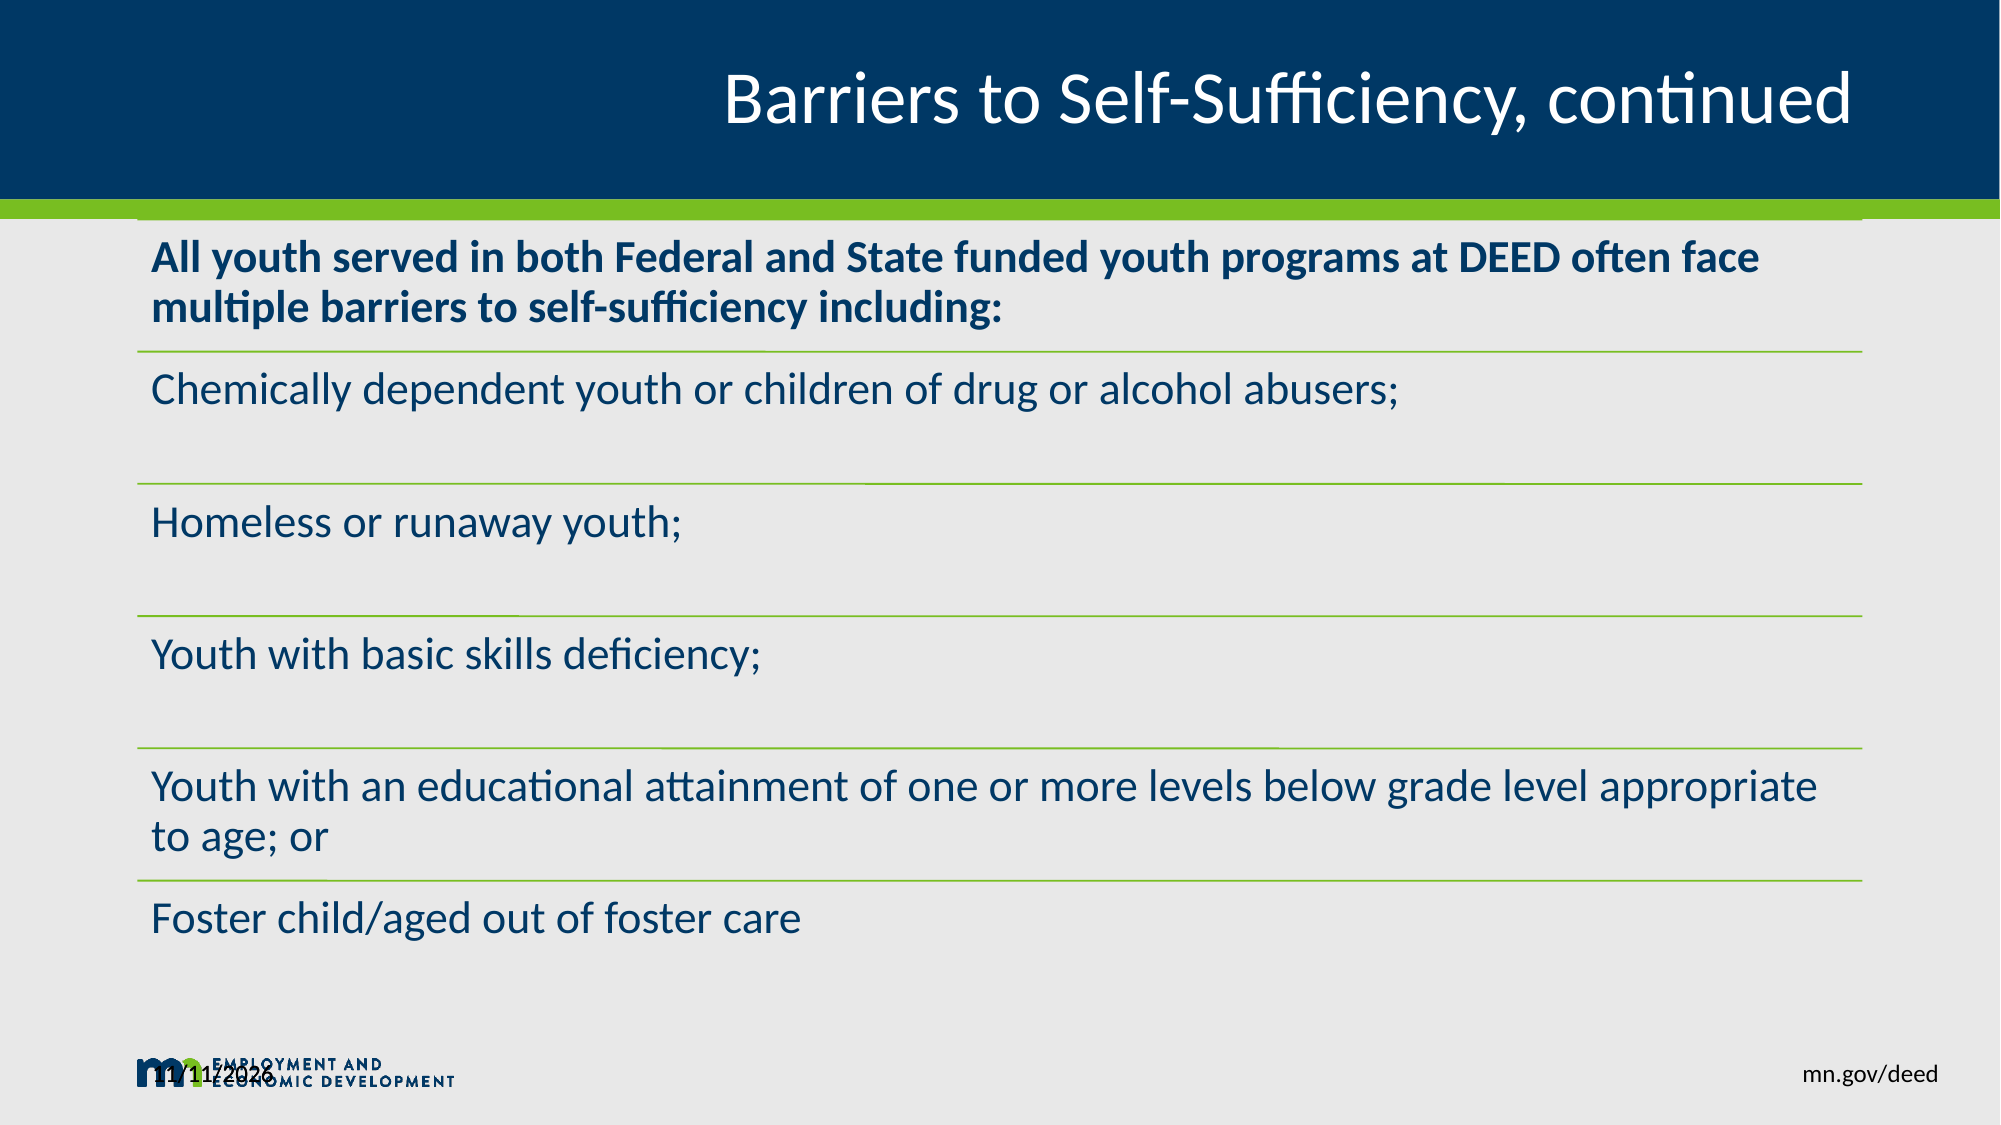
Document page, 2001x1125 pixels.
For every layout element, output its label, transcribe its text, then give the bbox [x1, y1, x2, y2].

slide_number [137, 1042, 361, 1103]
footer mn.gov/deed [1037, 1042, 1955, 1103]
title Barriers to Self-Sufficiency, continued [137, 0, 1863, 200]
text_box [137, 218, 1863, 1014]
picture [361, 1058, 454, 1087]
